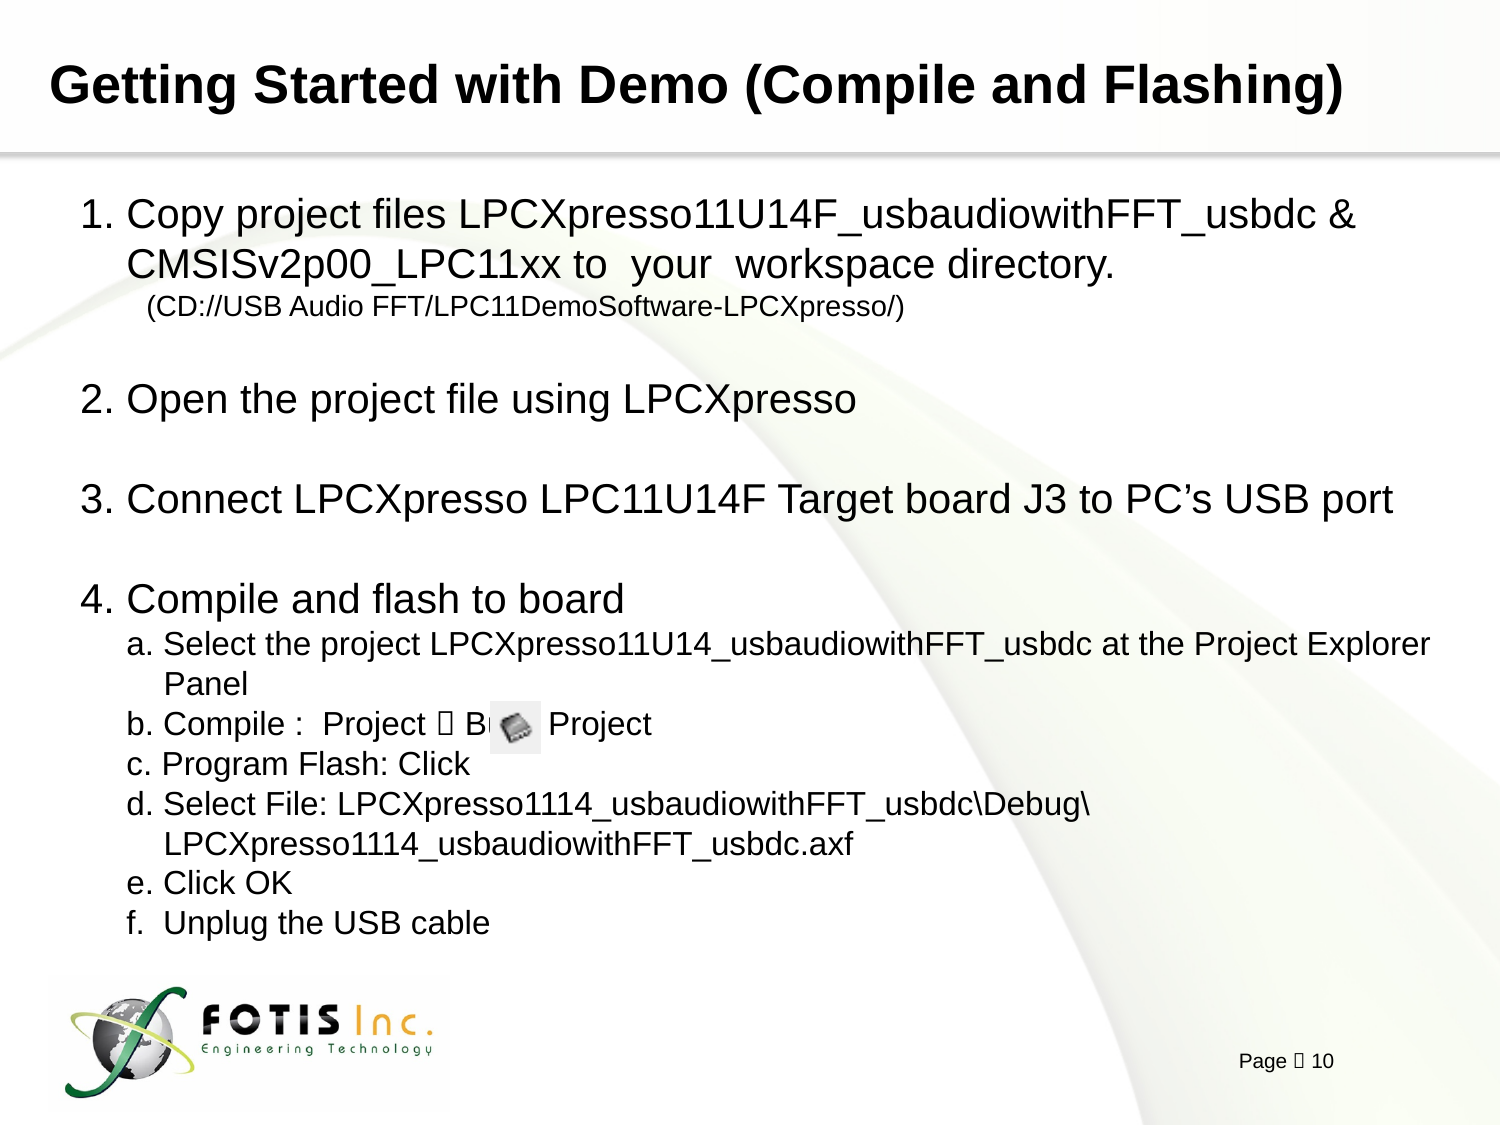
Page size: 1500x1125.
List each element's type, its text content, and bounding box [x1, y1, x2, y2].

text_box 1. Copy project files LPCXpresso11U14F_usbaudiowithFFT_usbdc & CMSISv2p00_LPC11xx to your workspace directory. (CD://USB Audio FFT/LPC11DemoSoftware-LPCXpresso/) 2. Open the project file using LPCXpresso 3. Connect LPCXpresso LPC11U14F Target board J3 to PC’s USB port 4. Compile and flash to board a. Select the project LPCXpresso11U14_usbaudiowithFFT_usbdc at the Project Explorer Panel b. Compile : Project  Build Project c. Program Flash: Click d. Select File: LPCXpresso1114_usbaudiowithFFT_usbdc\Debug\ LPCXpresso1114_usbaudiowithFFT_usbdc.axf e. Click OK f. Unplug the USB cable [65, 179, 1454, 999]
picture [0, 0, 1500, 1125]
title Getting Started with Demo (Compile and Flashing) [48, 48, 1448, 123]
